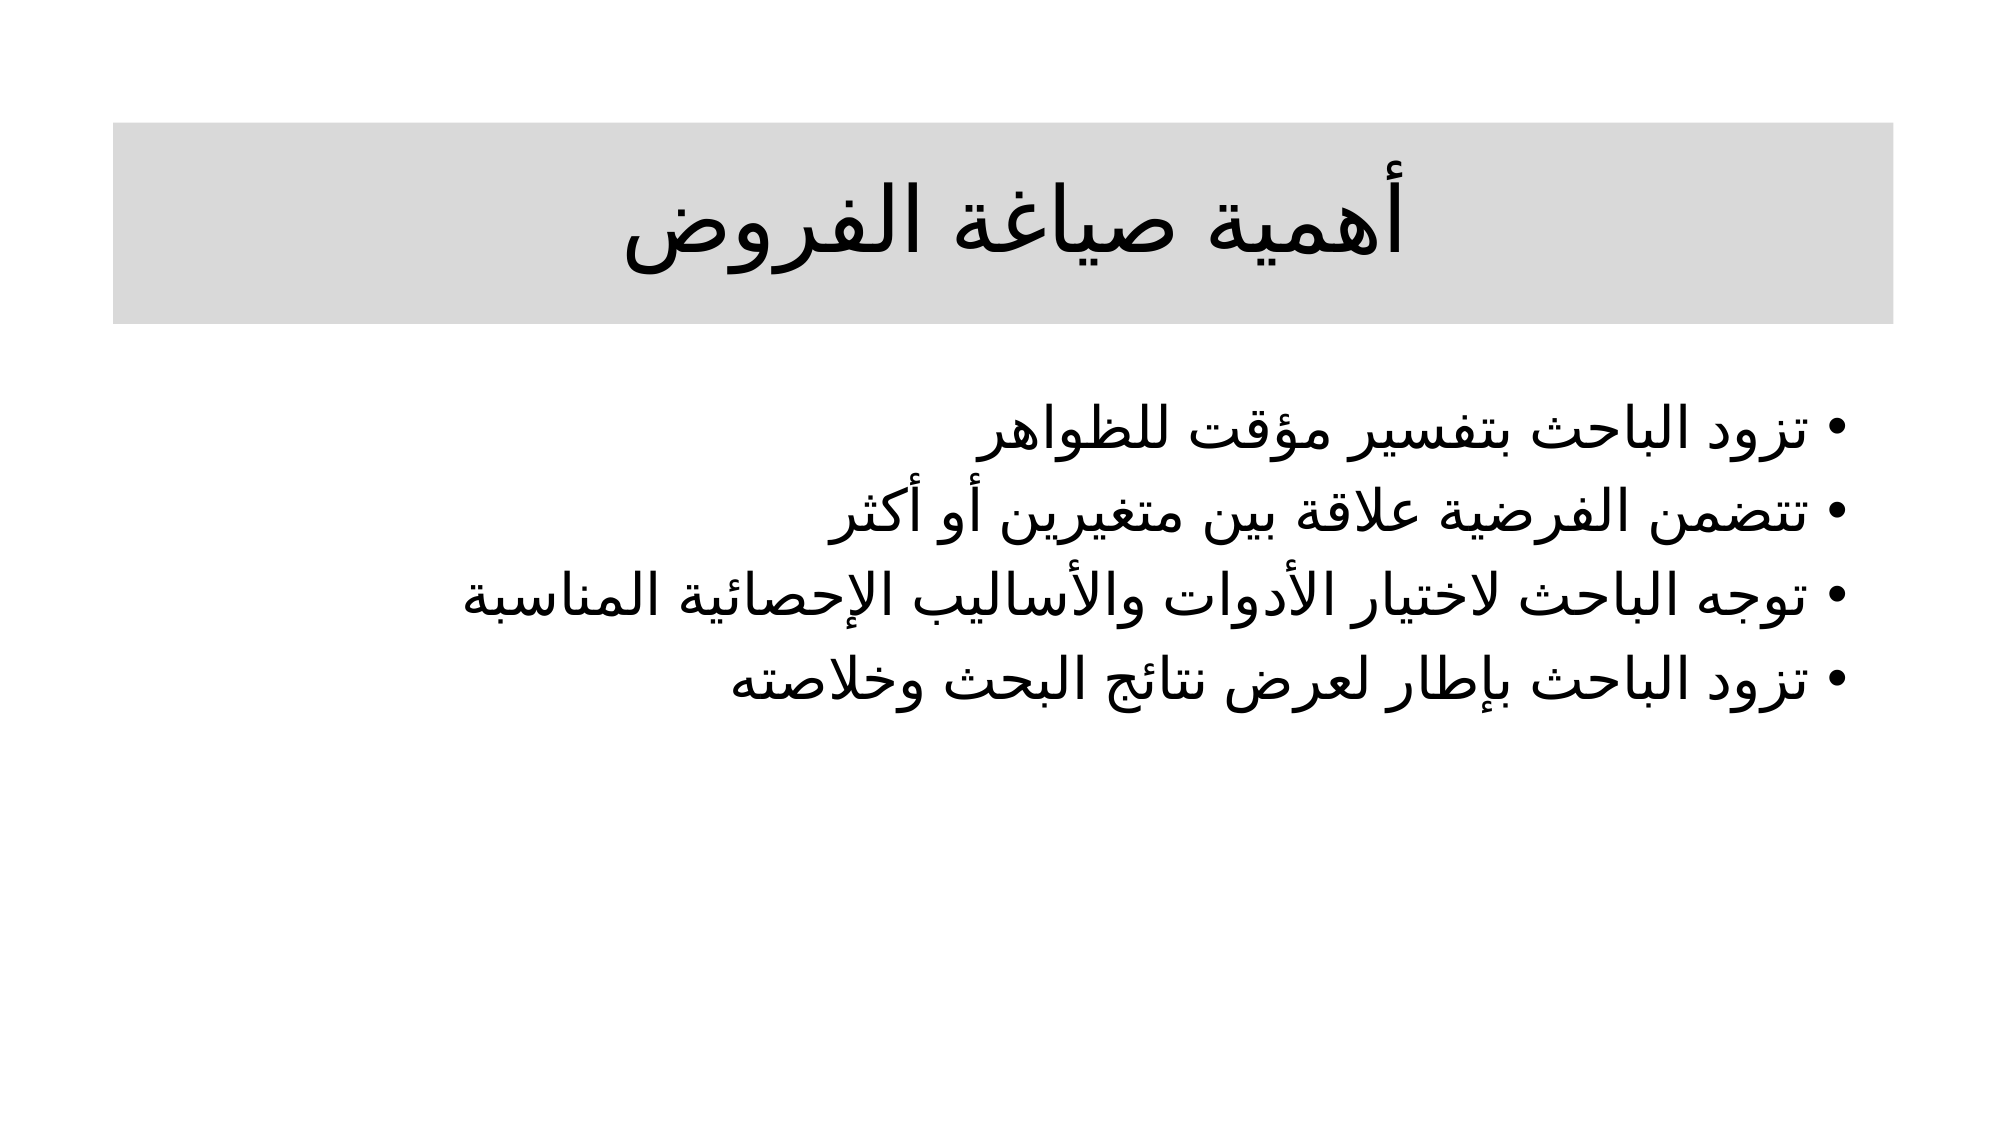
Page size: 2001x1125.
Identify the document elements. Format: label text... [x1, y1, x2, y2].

title أهمية صياغة الفروض [113, 122, 1894, 324]
list تزود الباحث بتفسير مؤقت للظواهر تتضمن الفرضية علاقة بين متغيرين أو أكثر توجه الباحث لاختيار الأدوات والأساليب الإحصائية المناسبة تزود الباحث بإطار لعرض نتائج البحث وخلاصته [137, 299, 1863, 1014]
